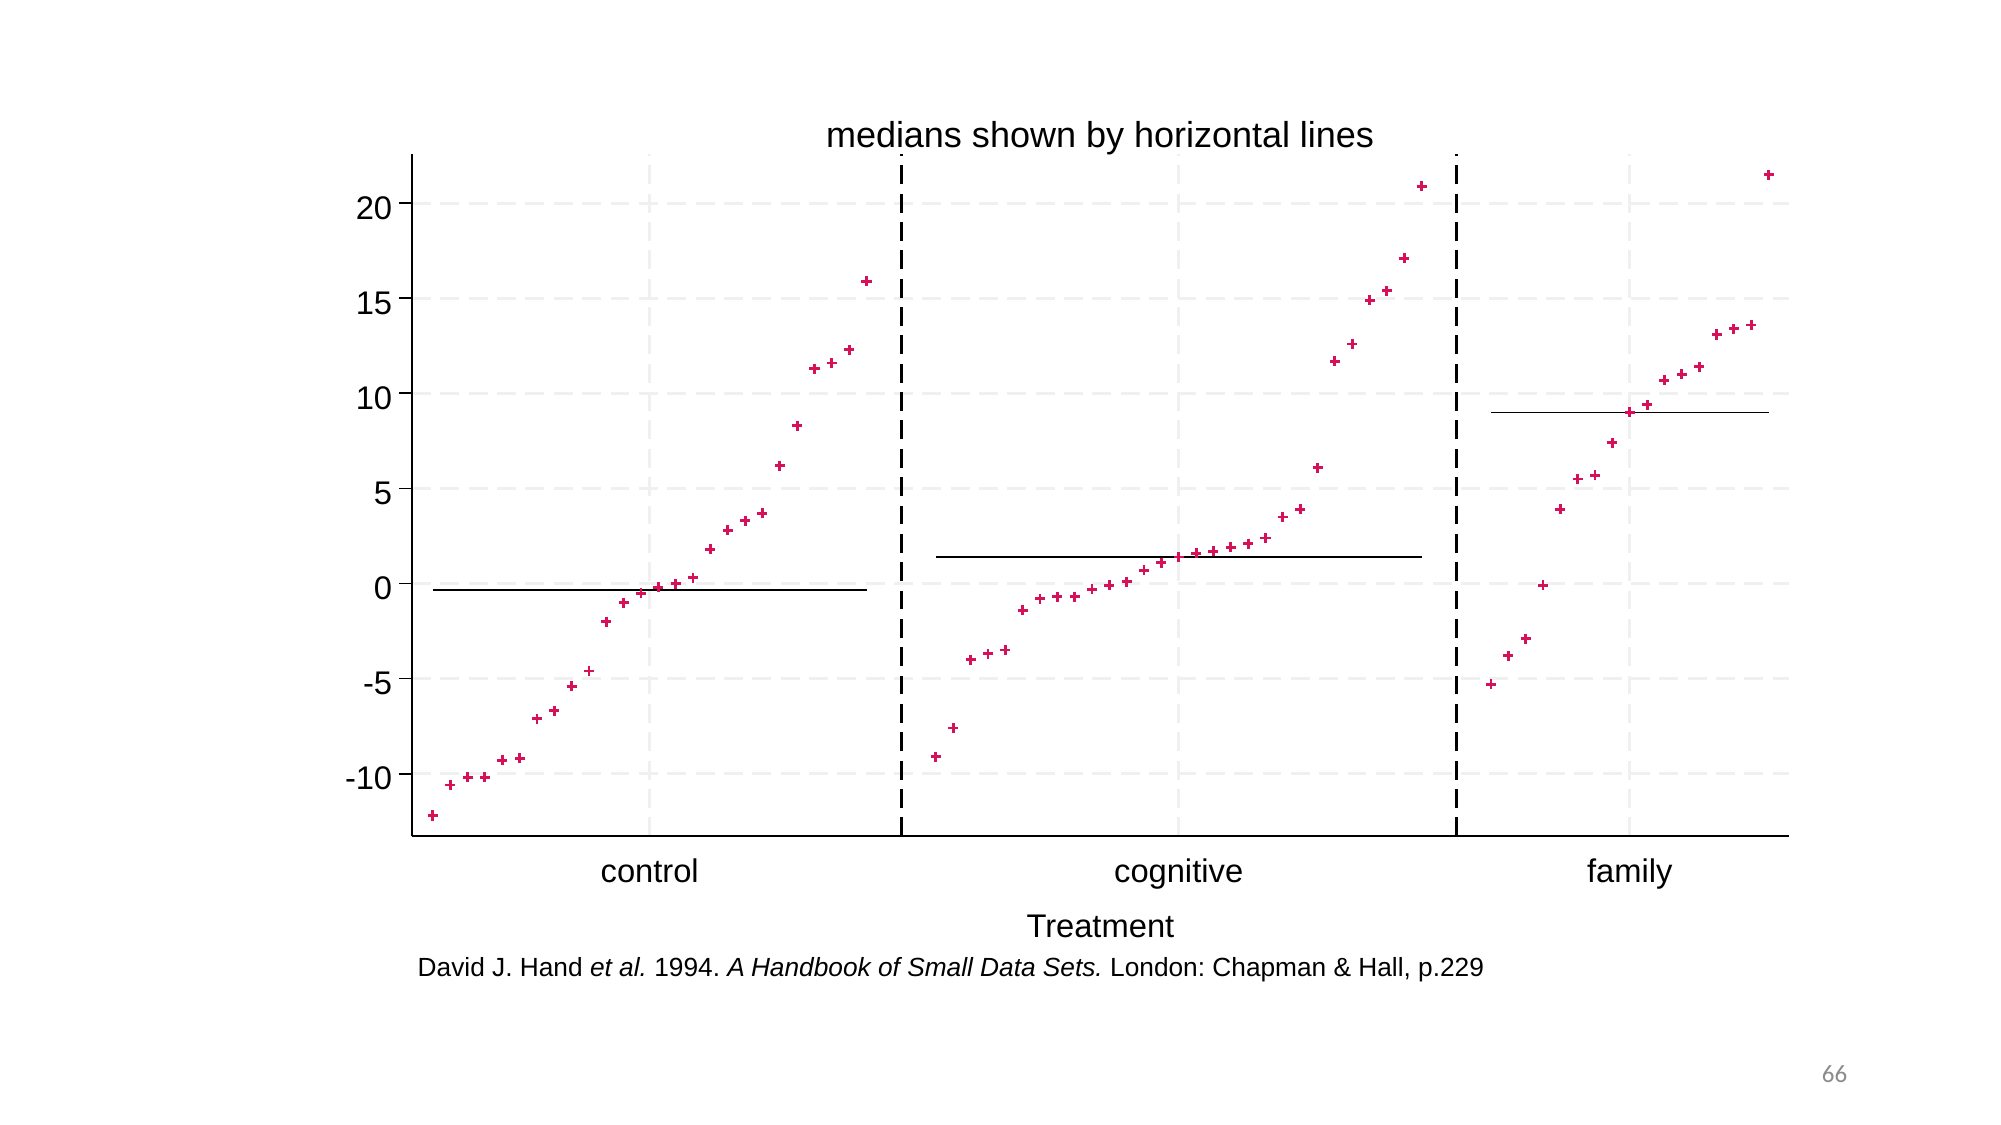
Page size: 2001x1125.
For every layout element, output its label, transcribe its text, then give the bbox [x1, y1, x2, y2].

picture [247, 73, 1822, 1019]
slide_number 66 [1412, 1042, 1863, 1103]
